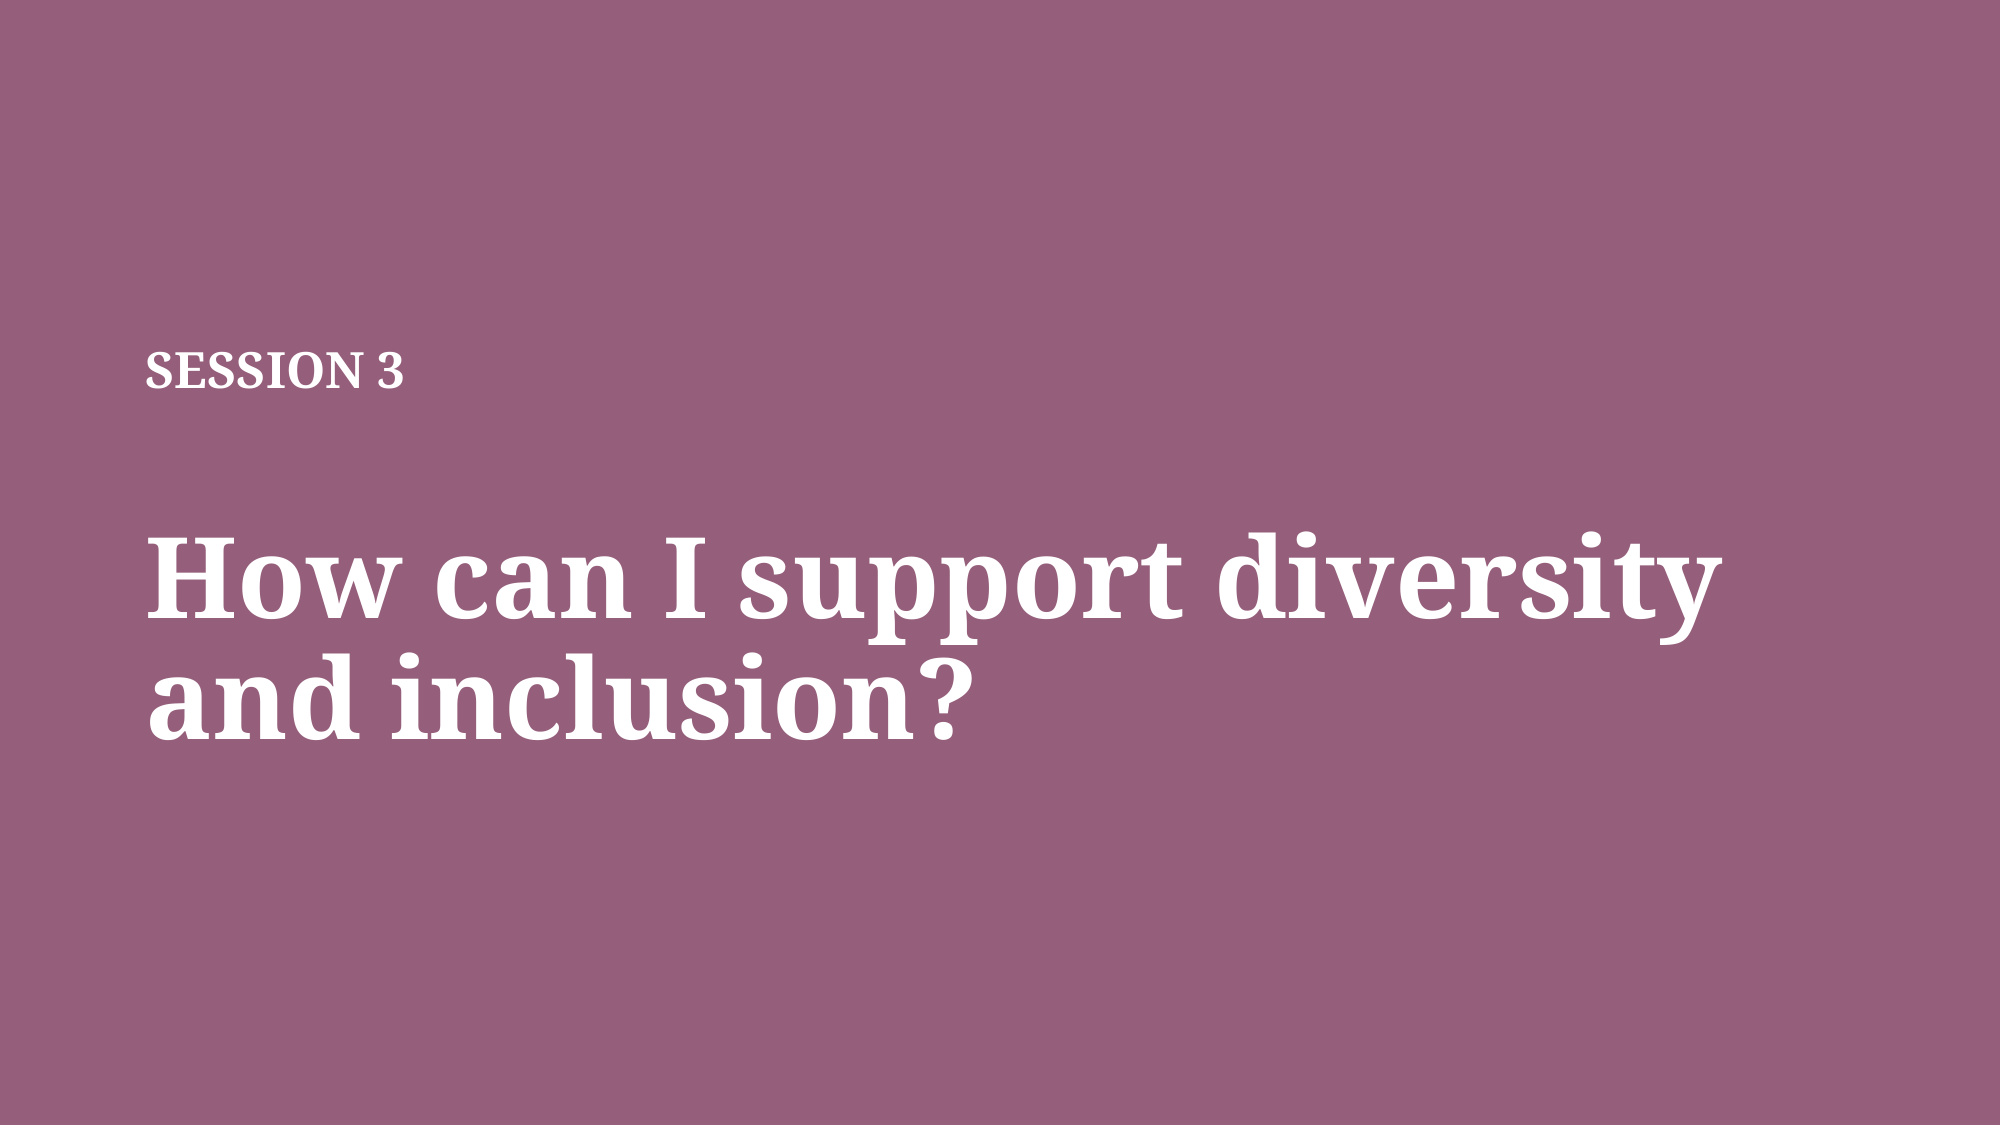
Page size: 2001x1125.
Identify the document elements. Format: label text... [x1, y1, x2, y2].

title SESSION 3 How can I support diversity and inclusion? [130, 508, 1813, 601]
